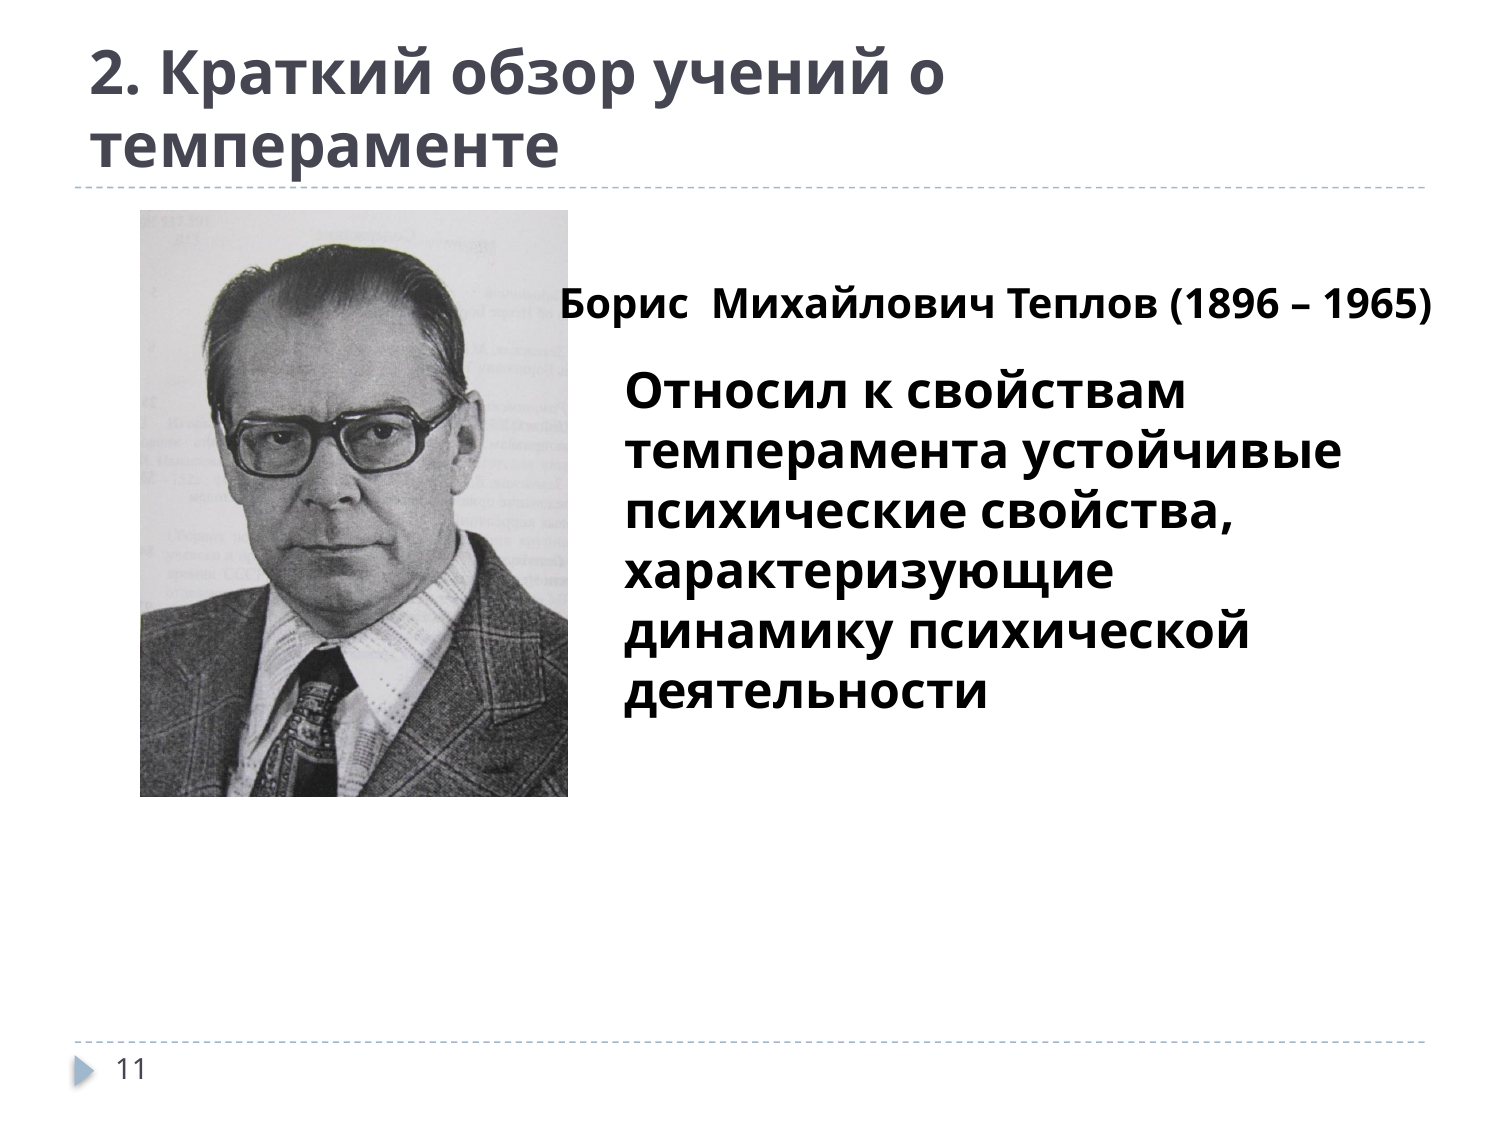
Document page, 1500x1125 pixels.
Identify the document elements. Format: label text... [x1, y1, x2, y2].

slide_number 11 [100, 1042, 426, 1103]
text_box Относил к свойствам темперамента устойчивые психические свойства, характеризующие динамику психической деятельности [609, 351, 1360, 727]
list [140, 210, 568, 798]
text_box Борис Михайлович Теплов (1896 – 1965) [573, 269, 1459, 335]
title 2. Краткий обзор учений о темпераменте [75, 24, 1425, 188]
